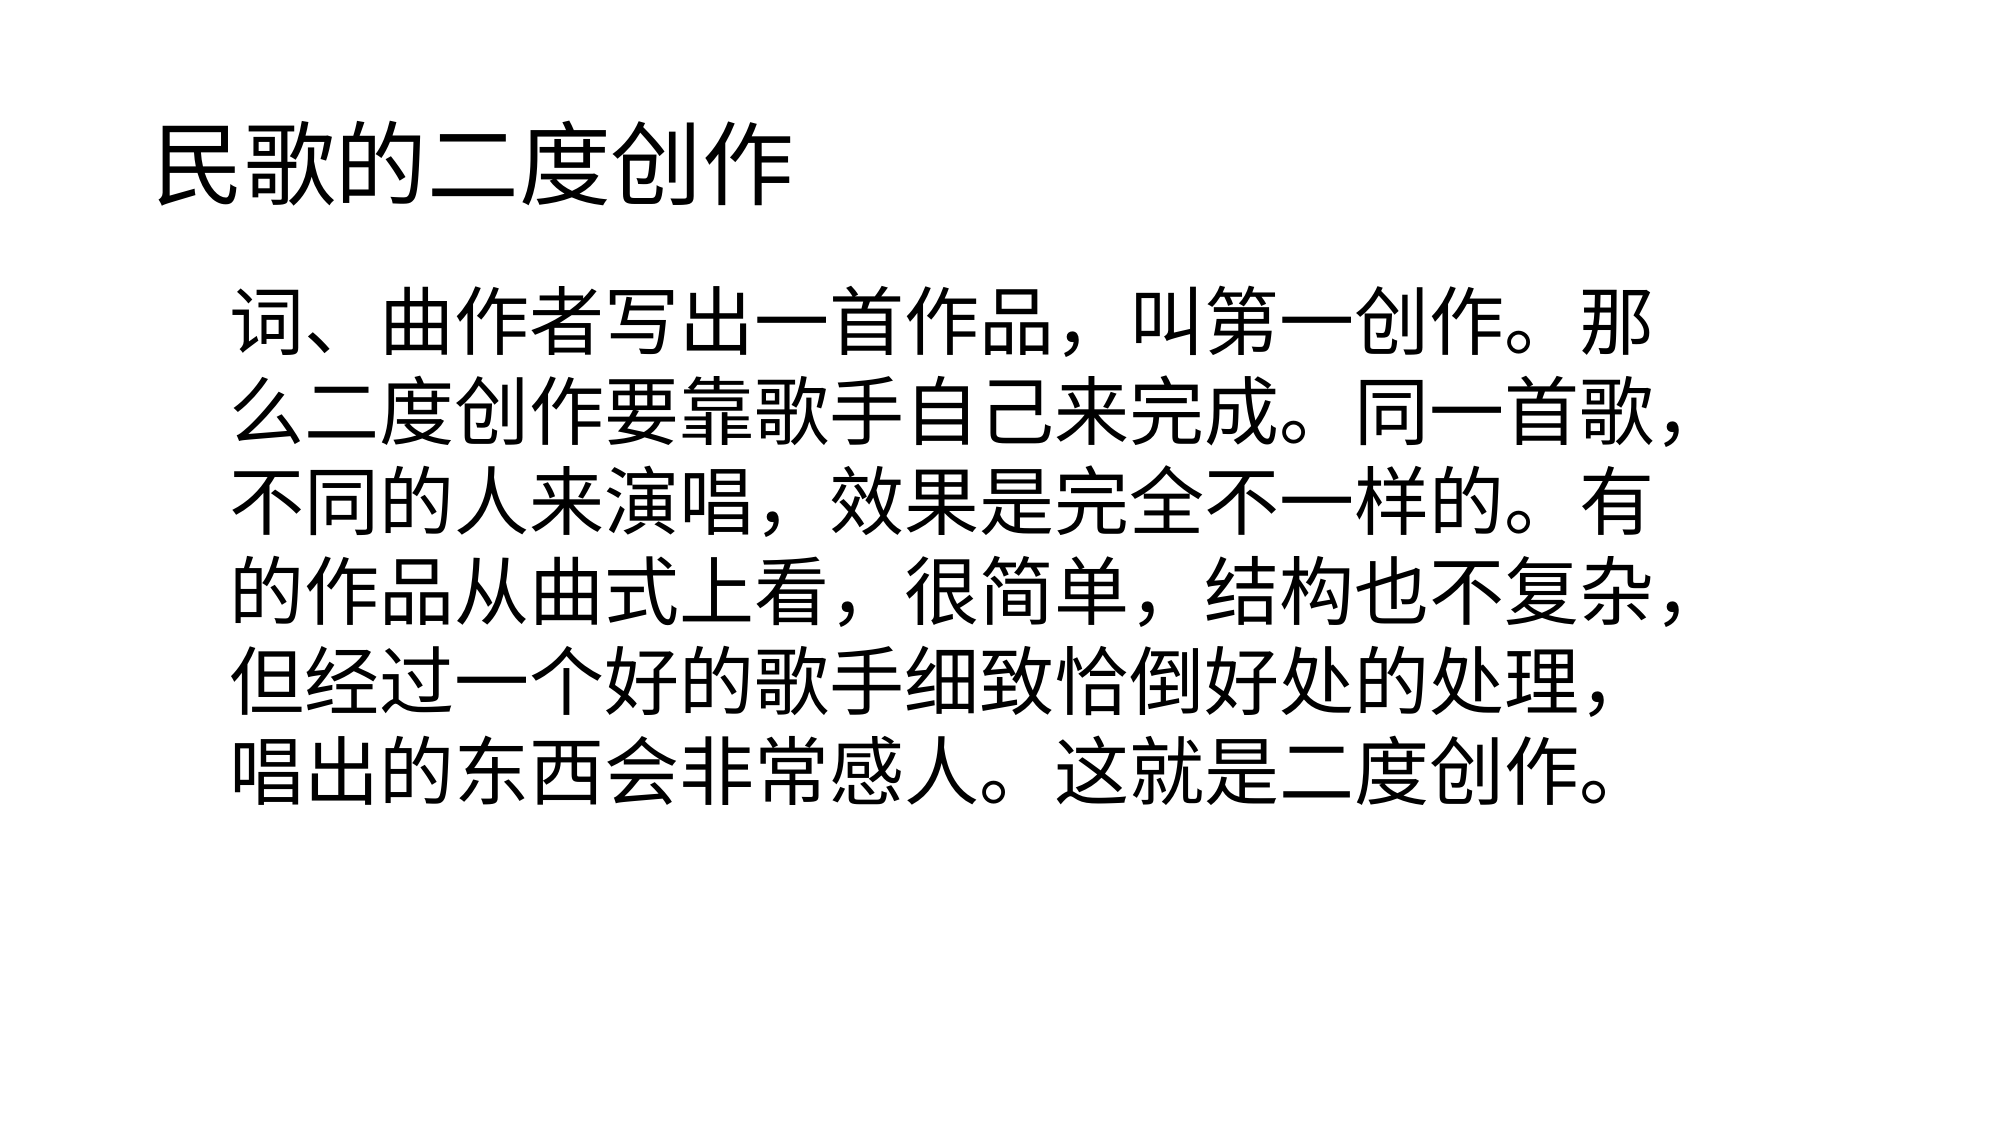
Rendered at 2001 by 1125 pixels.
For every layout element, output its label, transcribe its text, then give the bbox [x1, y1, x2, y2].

title 民歌的二度创作 [137, 59, 1863, 278]
text_box 词、曲作者写出一首作品，叫第一创作。那么二度创作要靠歌手自己来完成。同一首歌，不同的人来演唱，效果是完全不一样的。有的作品从曲式上看，很简单，结构也不复杂，但经过一个好的歌手细致恰倒好处的处理，唱出的东西会非常感人。这就是二度创作。 [214, 267, 1674, 912]
